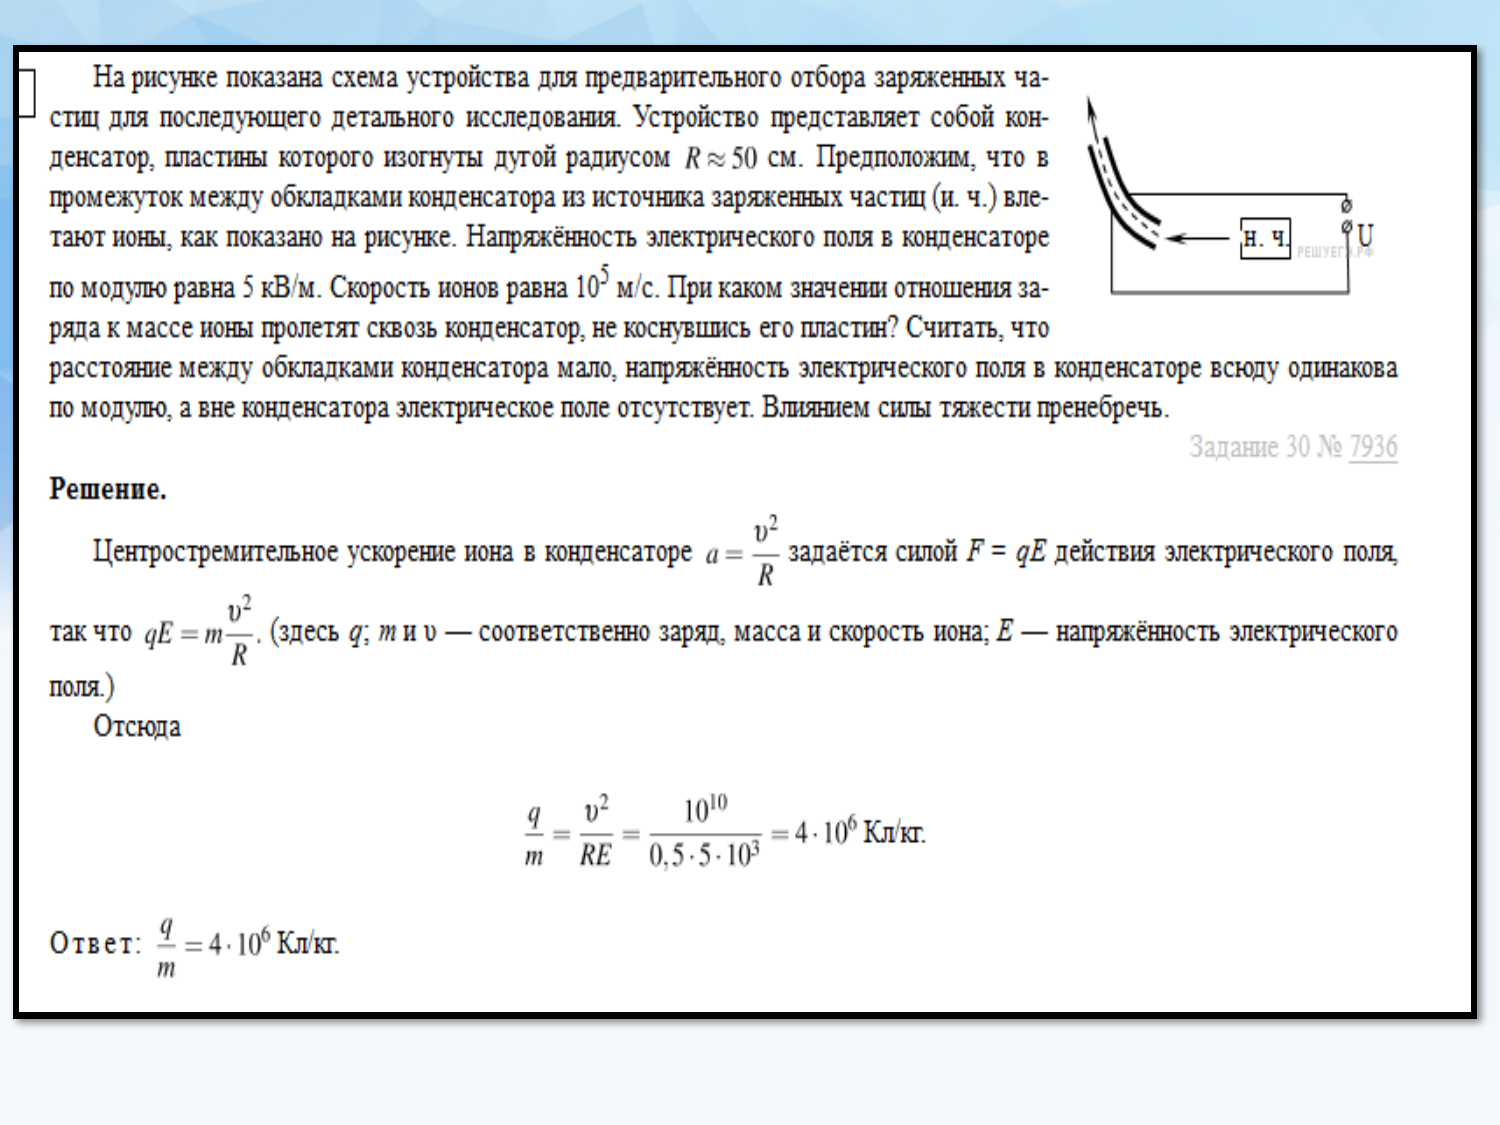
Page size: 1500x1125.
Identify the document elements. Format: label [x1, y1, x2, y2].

picture [0, 0, 1500, 1125]
list [18, 51, 1471, 1013]
